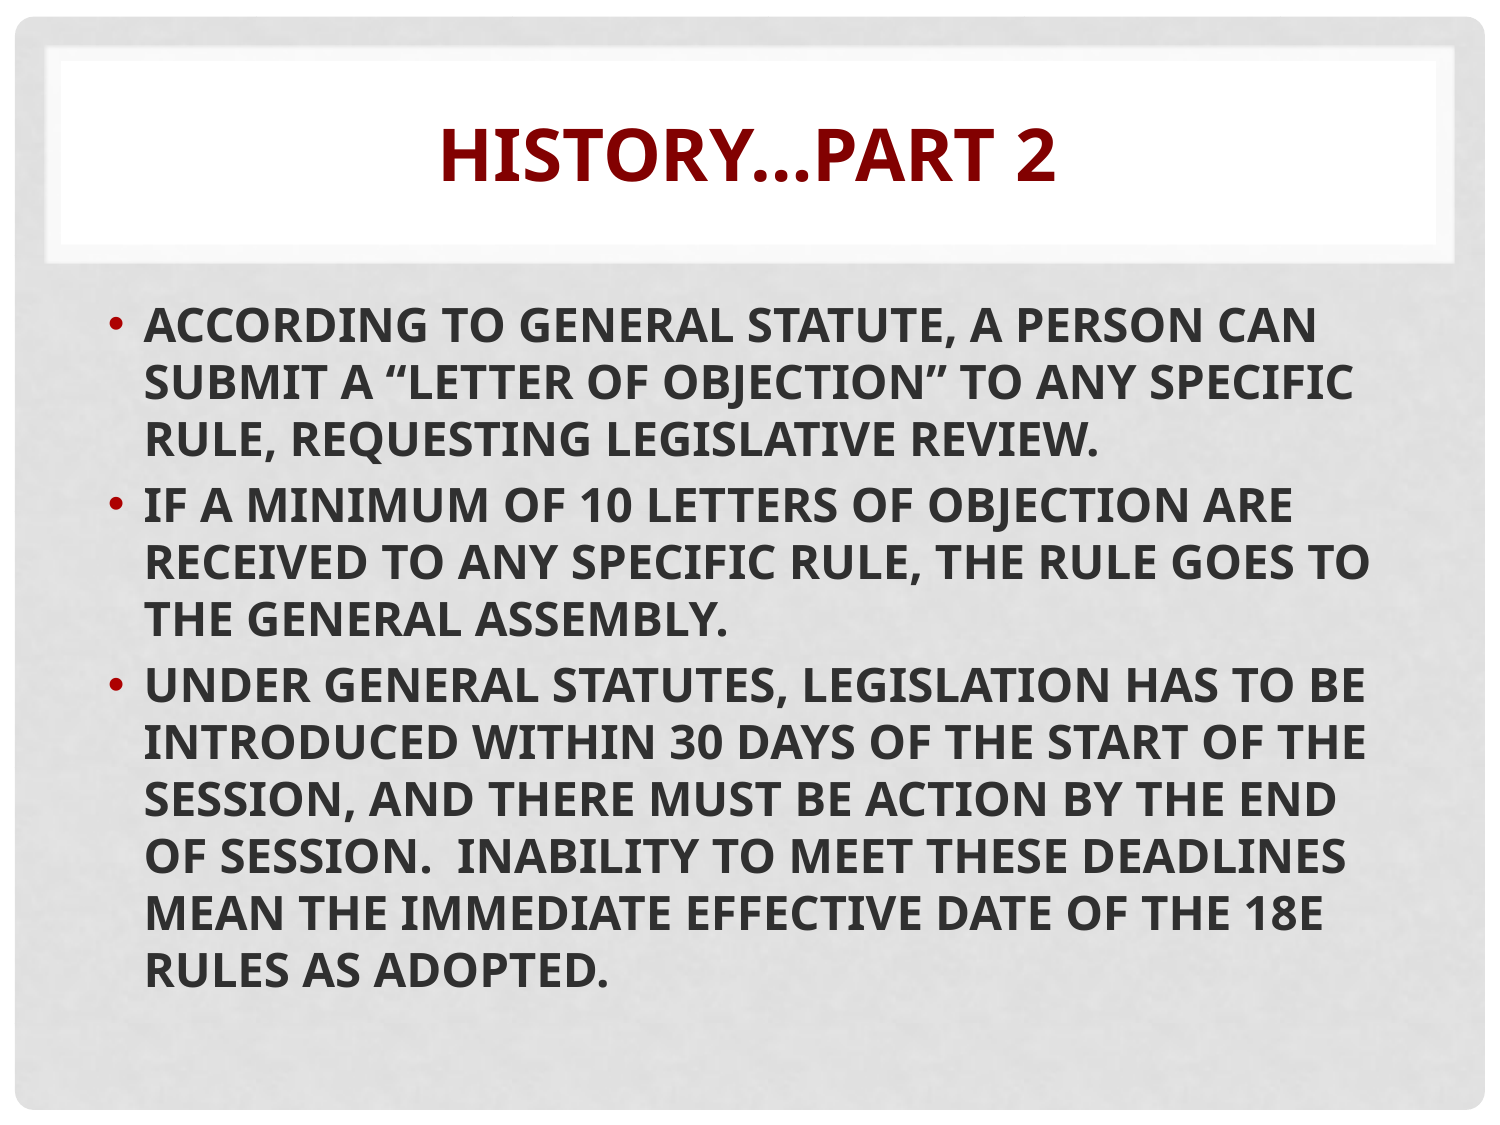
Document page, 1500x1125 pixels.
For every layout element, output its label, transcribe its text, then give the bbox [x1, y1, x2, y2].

title History…PART 2 [69, 66, 1425, 238]
list ACCORDING TO GENERAL STATUTE, A PERSON CAN SUBMIT A “LETTER OF OBJECTION” TO ANY SPECIFIC RULE, REQUESTING LEGISLATIVE REVIEW. IF A MINIMUM OF 10 LETTERS OF OBJECTION ARE RECEIVED TO ANY SPECIFIC RULE, THE RULE GOES TO THE GENERAL ASSEMBLY. UNDER GENERAL STATUTES, LEGISLATION HAS TO BE INTRODUCED WITHIN 30 DAYS OF THE START OF THE SESSION, AND THERE MUST BE ACTION BY THE END OF SESSION. INABILITY TO MEET THESE DEADLINES MEAN THE IMMEDIATE EFFECTIVE DATE OF THE 18E RULES AS ADOPTED. [75, 287, 1425, 1005]
